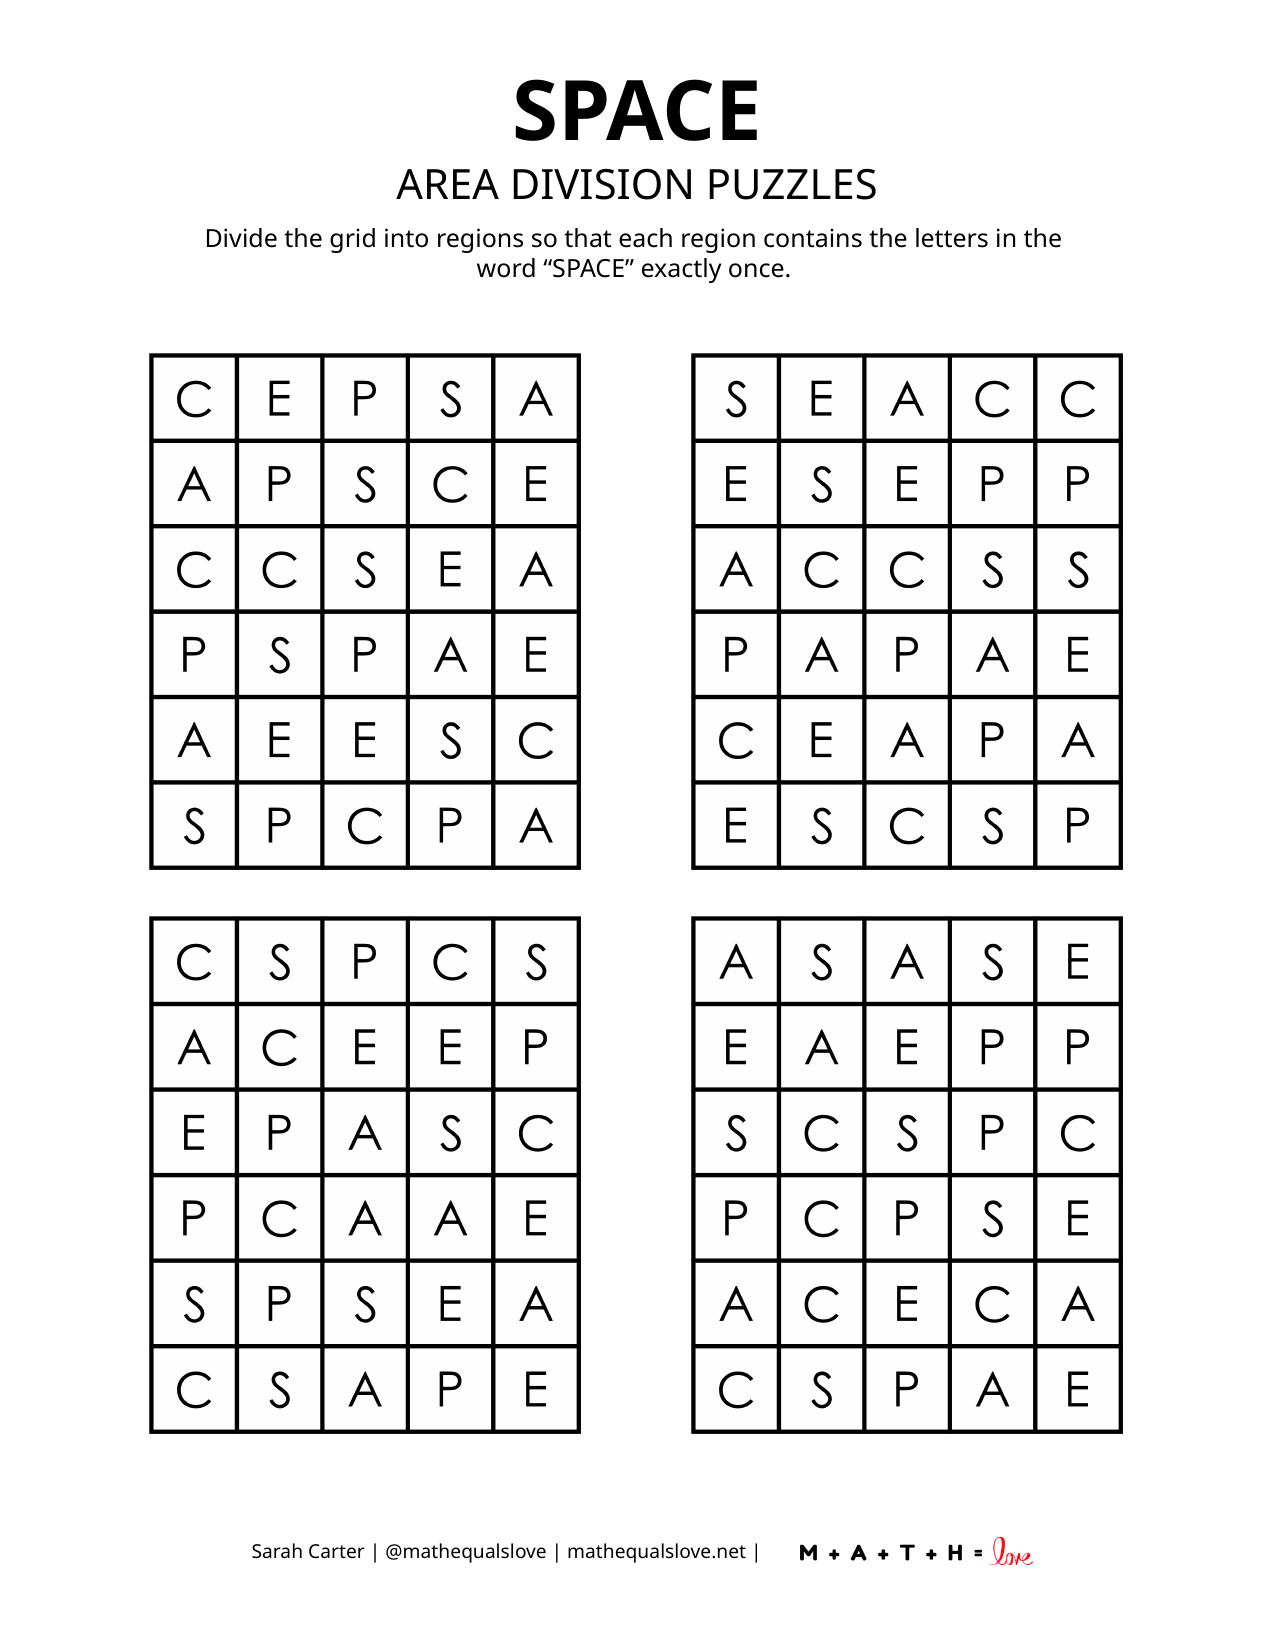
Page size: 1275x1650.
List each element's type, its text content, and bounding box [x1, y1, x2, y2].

text_box Sarah Carter | @mathequalslove | mathequalslove.net | [236, 1532, 1071, 1570]
picture [688, 913, 1125, 1436]
picture [688, 350, 1125, 873]
text_box SPACE AREA DIVISION PUZZLES [77, 50, 1198, 214]
text_box Divide the grid into regions so that each region contains the letters in the word “SPACE” exactly once. [0, 214, 1275, 290]
picture [147, 350, 584, 873]
picture [790, 1534, 1039, 1569]
picture [147, 913, 584, 1436]
